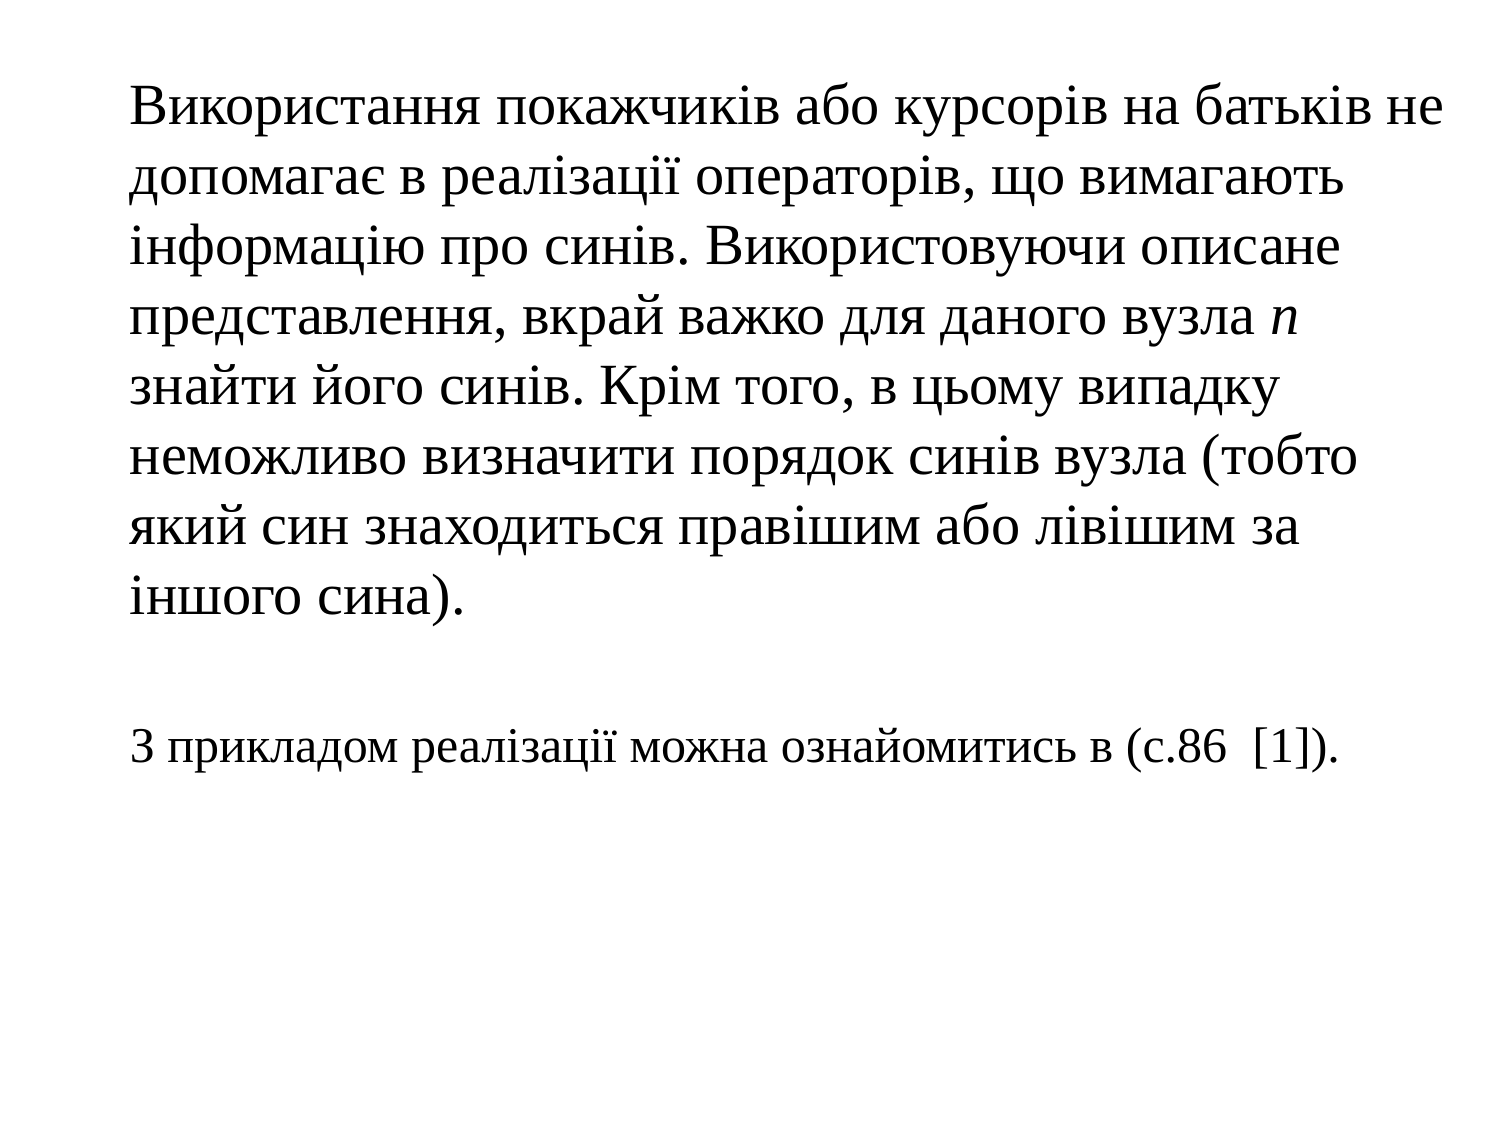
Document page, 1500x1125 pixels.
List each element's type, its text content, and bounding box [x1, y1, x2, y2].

list Використання покажчиків або курсорів на батьків не допомагає в реалізації операторів, що вимагають інформацію про синів. Використовуючи описане представлення, вкрай важко для даного вузла n знайти його синів. Крім того, в цьому випадку неможливо визначити порядок синів вузла (тобто який син знаходиться правішим або лівішим за іншого сина). З прикладом реалізації можна ознайомитись в (с.86 [1]). [0, 58, 1500, 1125]
